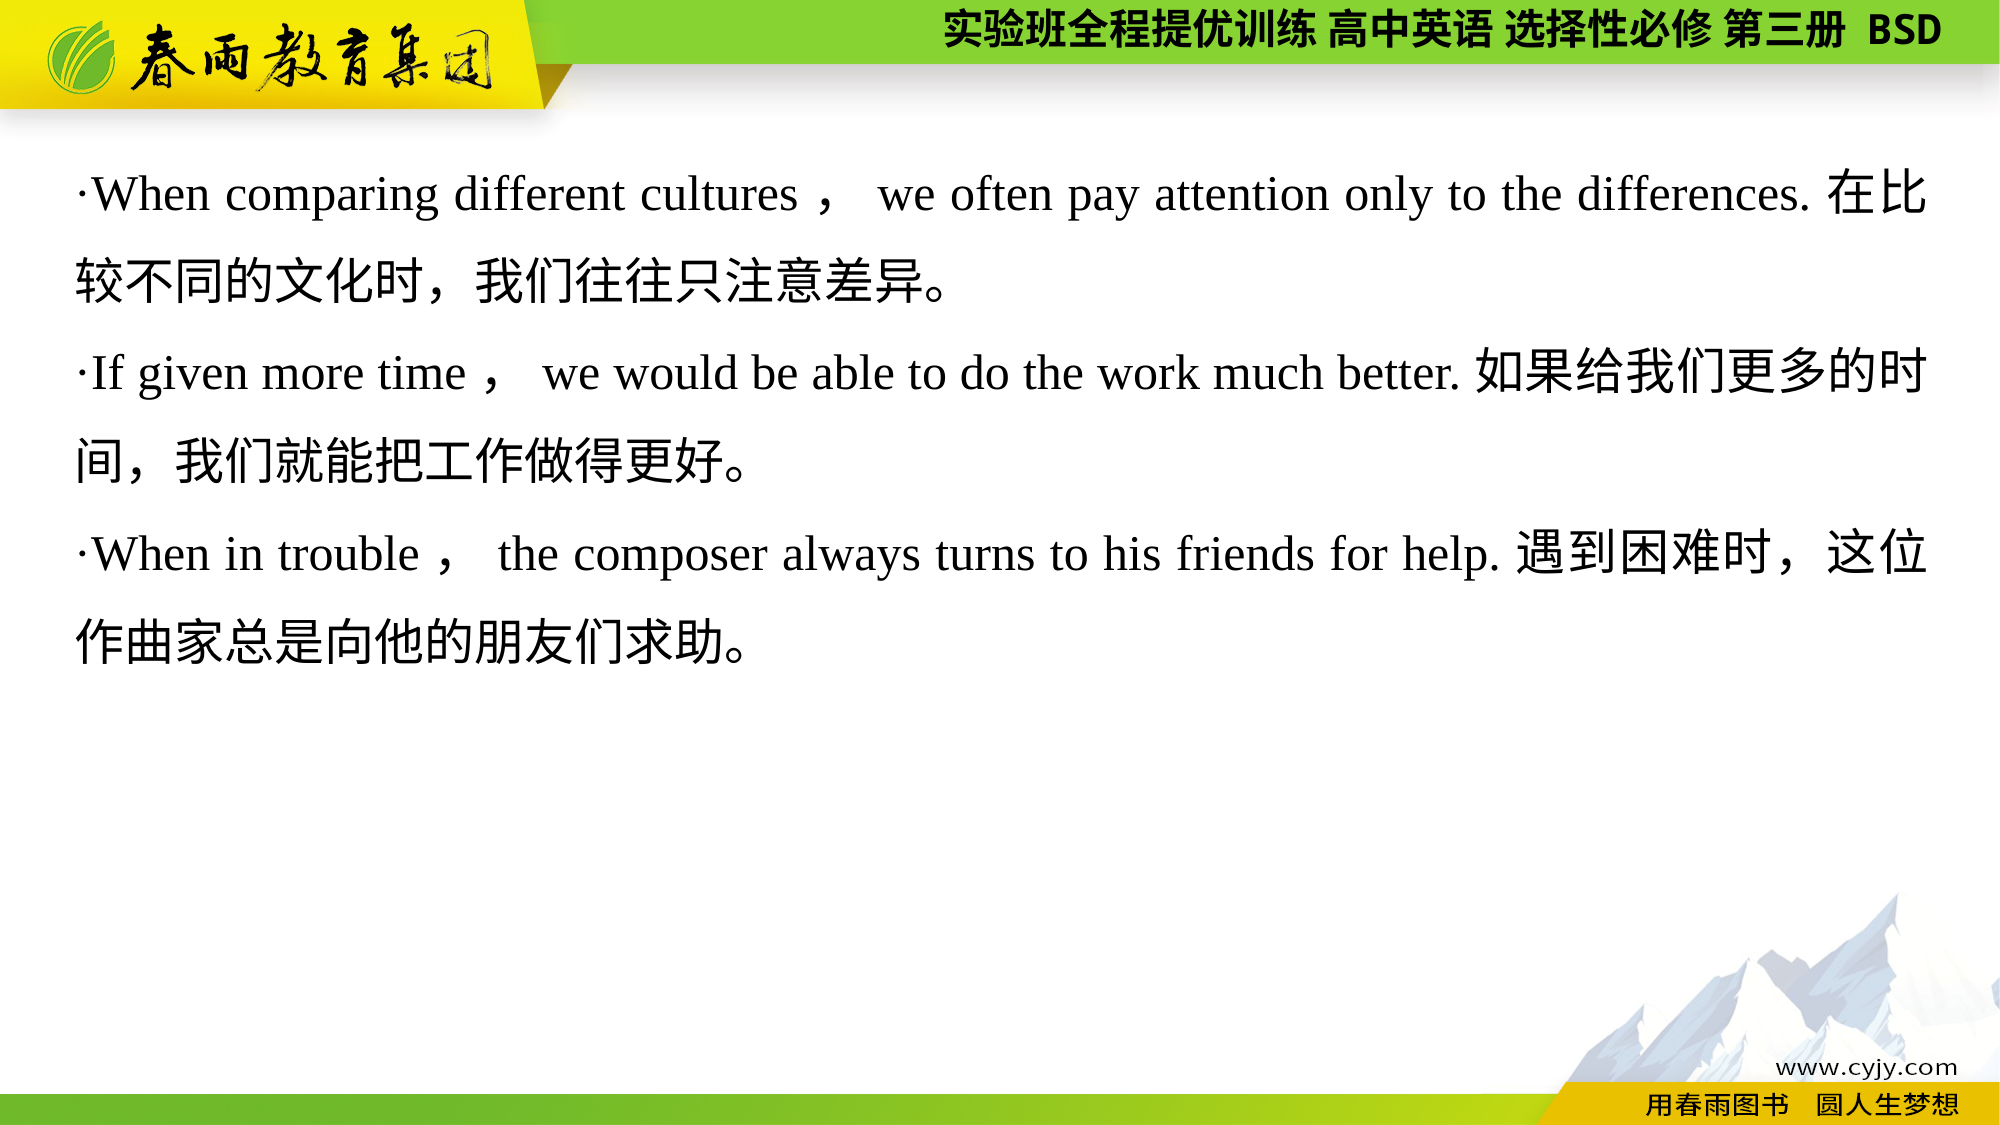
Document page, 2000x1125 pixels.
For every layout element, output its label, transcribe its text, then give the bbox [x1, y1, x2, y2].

list ·When comparing different cultures，we often pay attention only to the differences.在比较不同的文化时，我们往往只注意差异。 ·If given more time，we would be able to do the work much better.如果给我们更多的时间，我们就能把工作做得更好。 ·When in trouble，the composer always turns to his friends for help.遇到困难时，这位作曲家总是向他的朋友们求助。 [59, 122, 1944, 672]
picture [0, 0, 2000, 1125]
